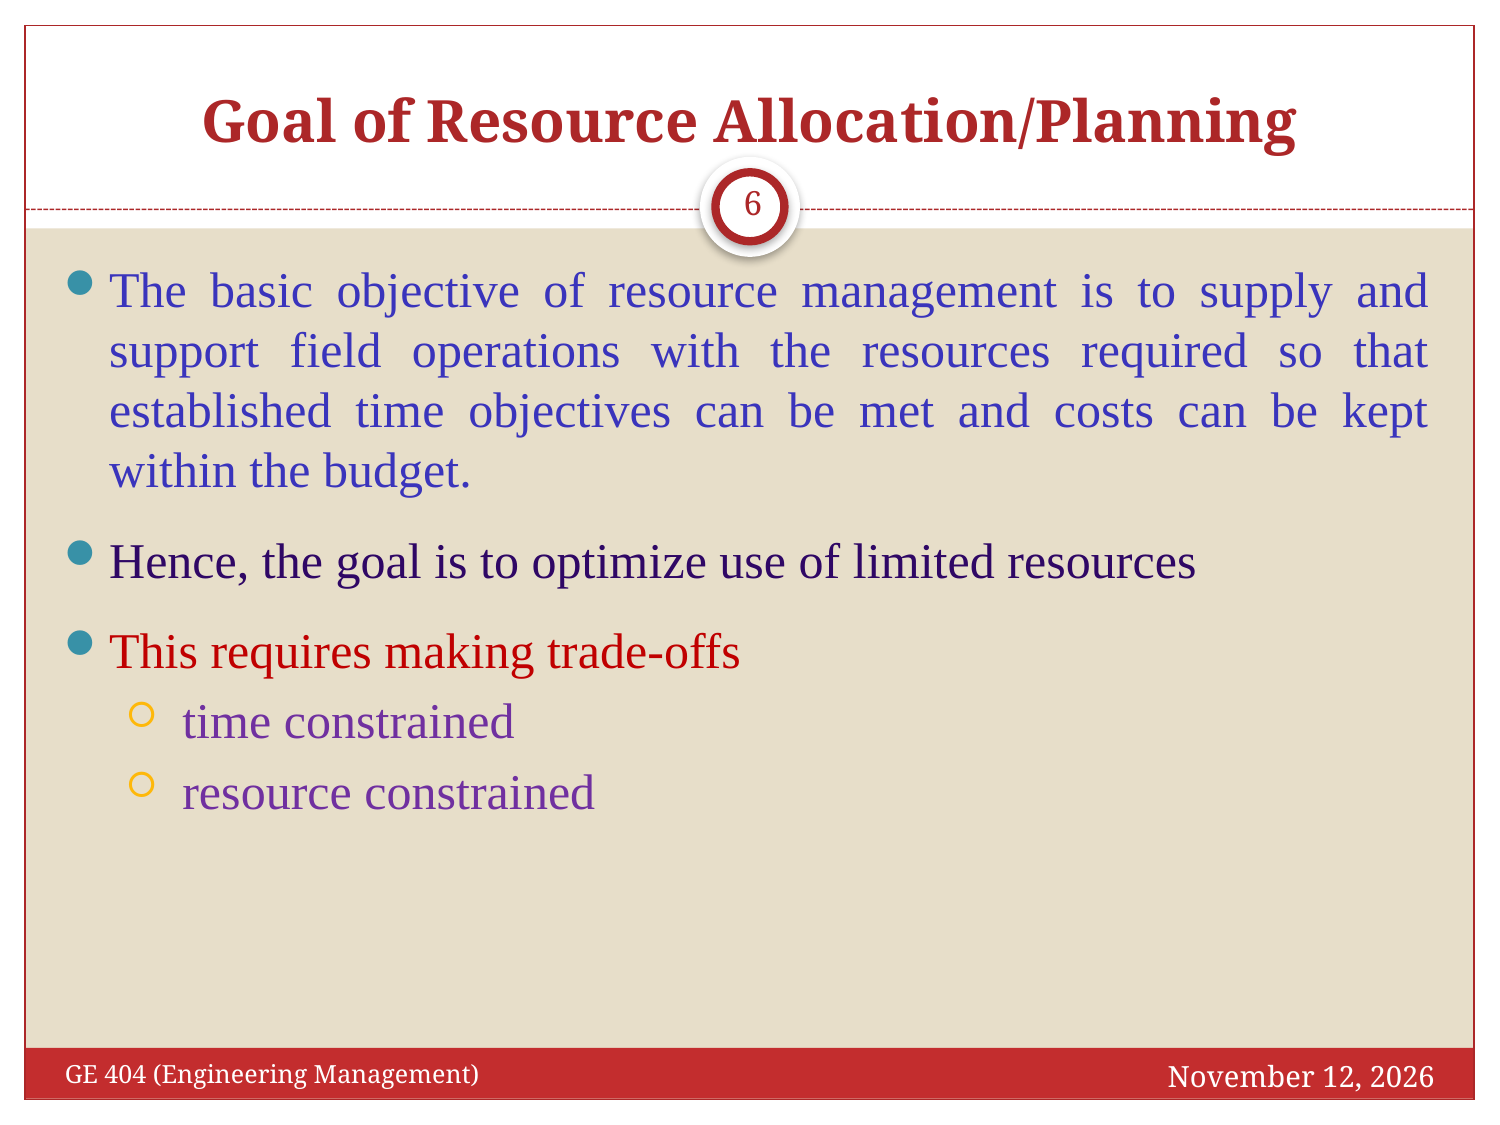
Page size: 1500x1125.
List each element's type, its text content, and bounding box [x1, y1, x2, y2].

footer GE 404 (Engineering Management) [50, 1051, 638, 1112]
list The basic objective of resource management is to supply and support field operations with the resources required so that established time objectives can be met and costs can be kept within the budget. Hence, the goal is to optimize use of limited resources This requires making trade-offs time constrained resource constrained [49, 250, 1445, 1001]
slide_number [950, 1050, 1450, 1111]
title Goal of Resource Allocation/Planning [49, 37, 1450, 162]
slide_number 6 [715, 168, 791, 241]
